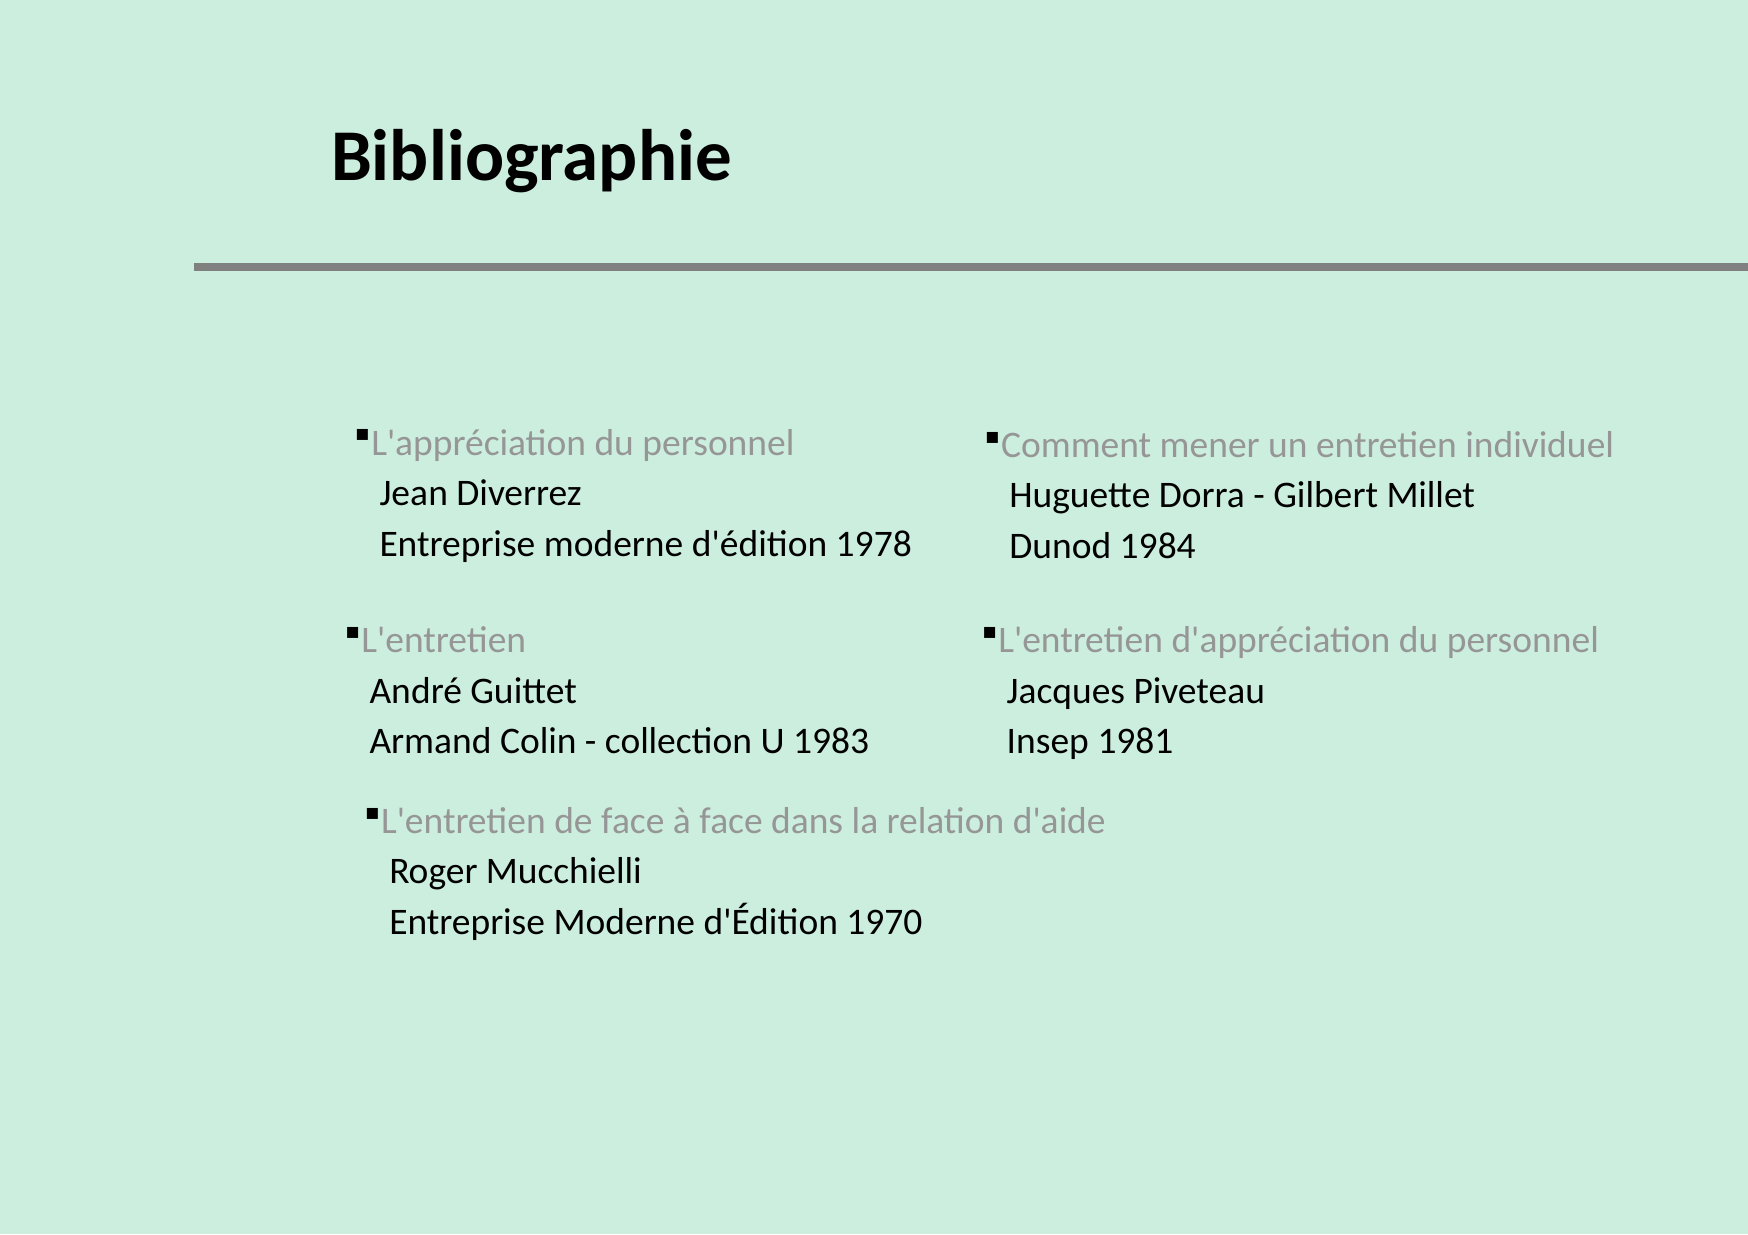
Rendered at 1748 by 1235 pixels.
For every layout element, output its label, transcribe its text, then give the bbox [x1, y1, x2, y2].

text_box Comment mener un entretien individuel Huguette Dorra - Gilbert Millet Dunod 1984 [983, 419, 1615, 566]
text_box L'entretien André Guittet Armand Colin - collection U 1983 [344, 615, 902, 762]
text_box L'entretien de face à face dans la relation d'aide Roger Mucchielli Entreprise Moderne d'Édition 1970 [363, 795, 1107, 943]
text_box L'entretien d'appréciation du personnel Jacques Piveteau Insep 1981 [981, 614, 1600, 762]
text_box Bibliographie [331, 107, 1570, 196]
text_box L'appréciation du personnel Jean Diverrez Entreprise moderne d'édition 1978 [353, 417, 945, 564]
text_box [195, 264, 1748, 271]
